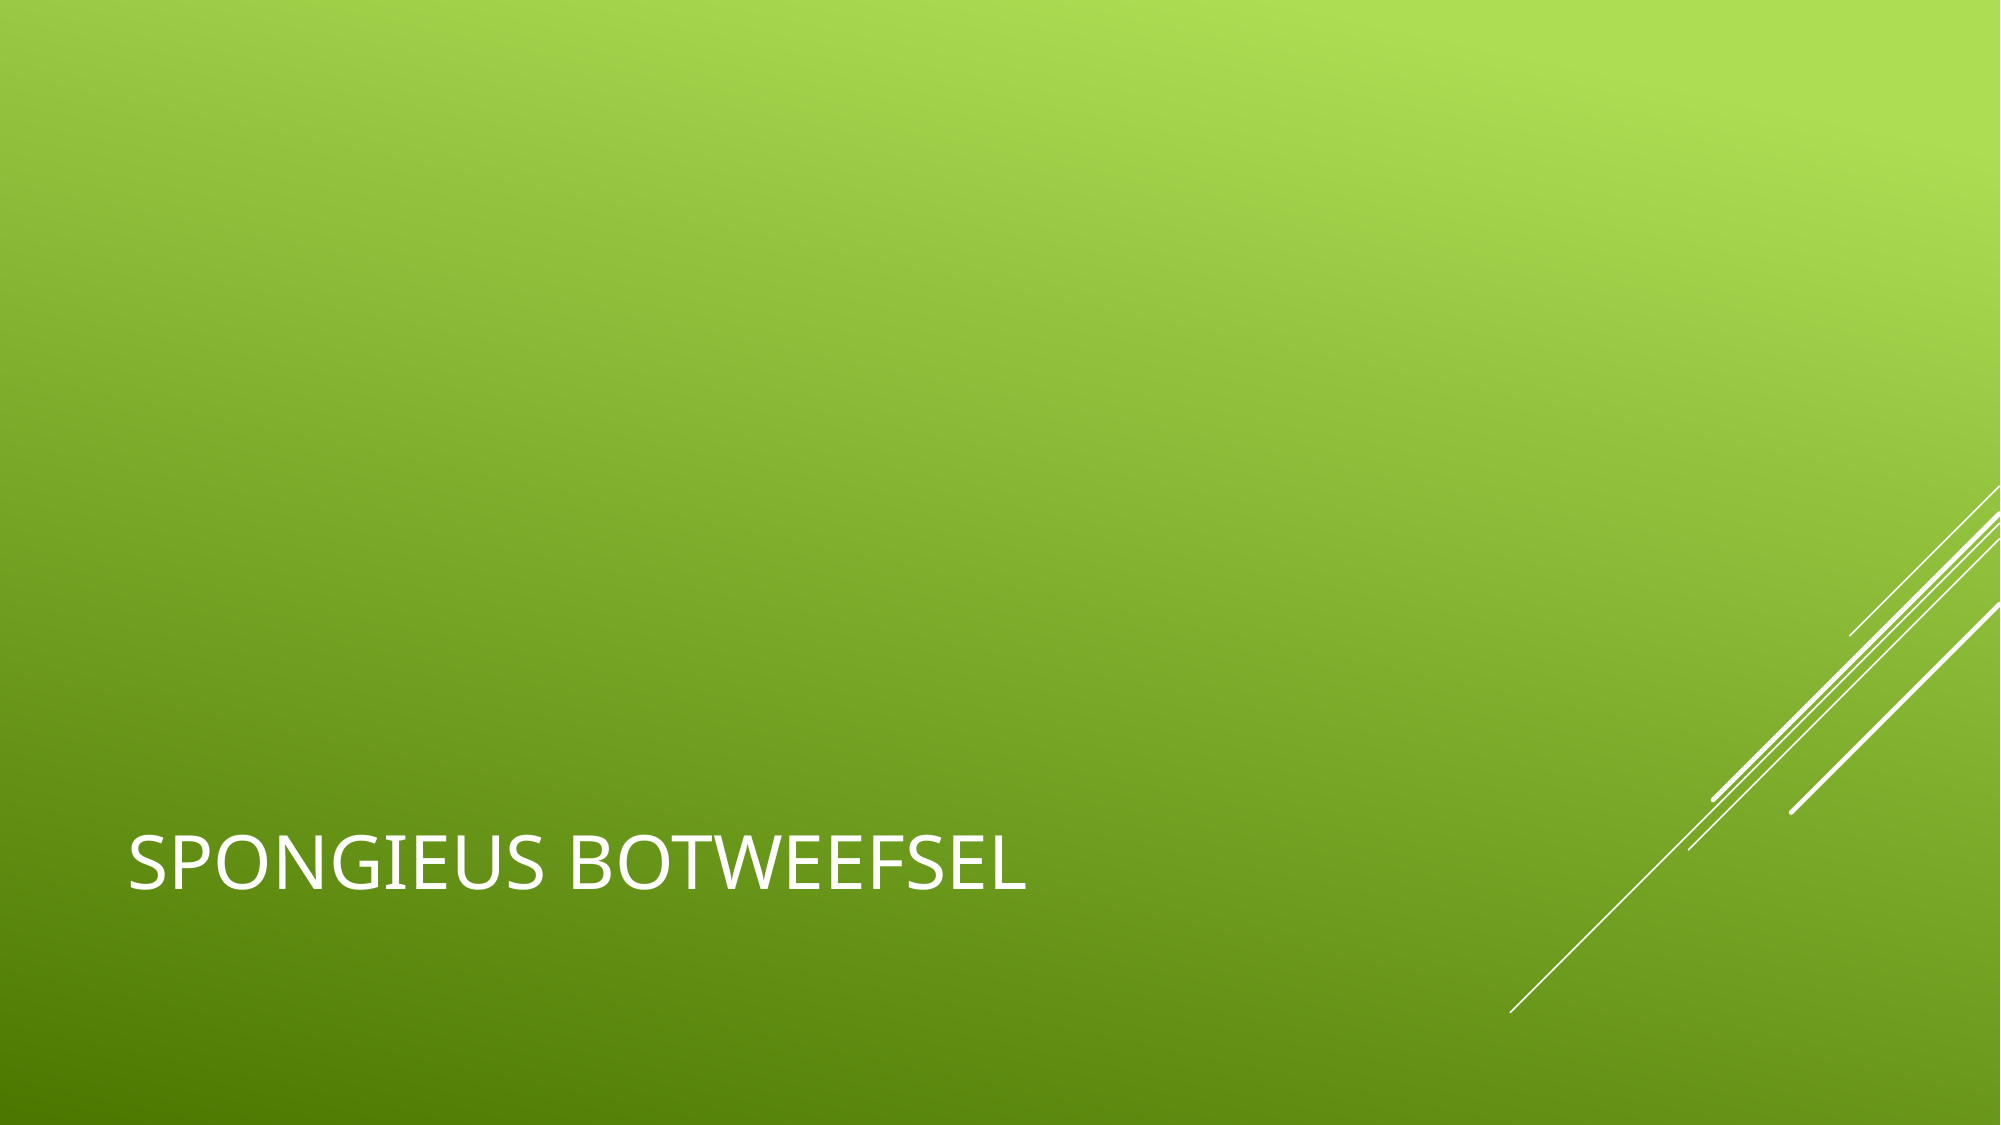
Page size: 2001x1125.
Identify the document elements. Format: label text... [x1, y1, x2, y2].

title Spongieus botweefsel [112, 736, 1513, 984]
